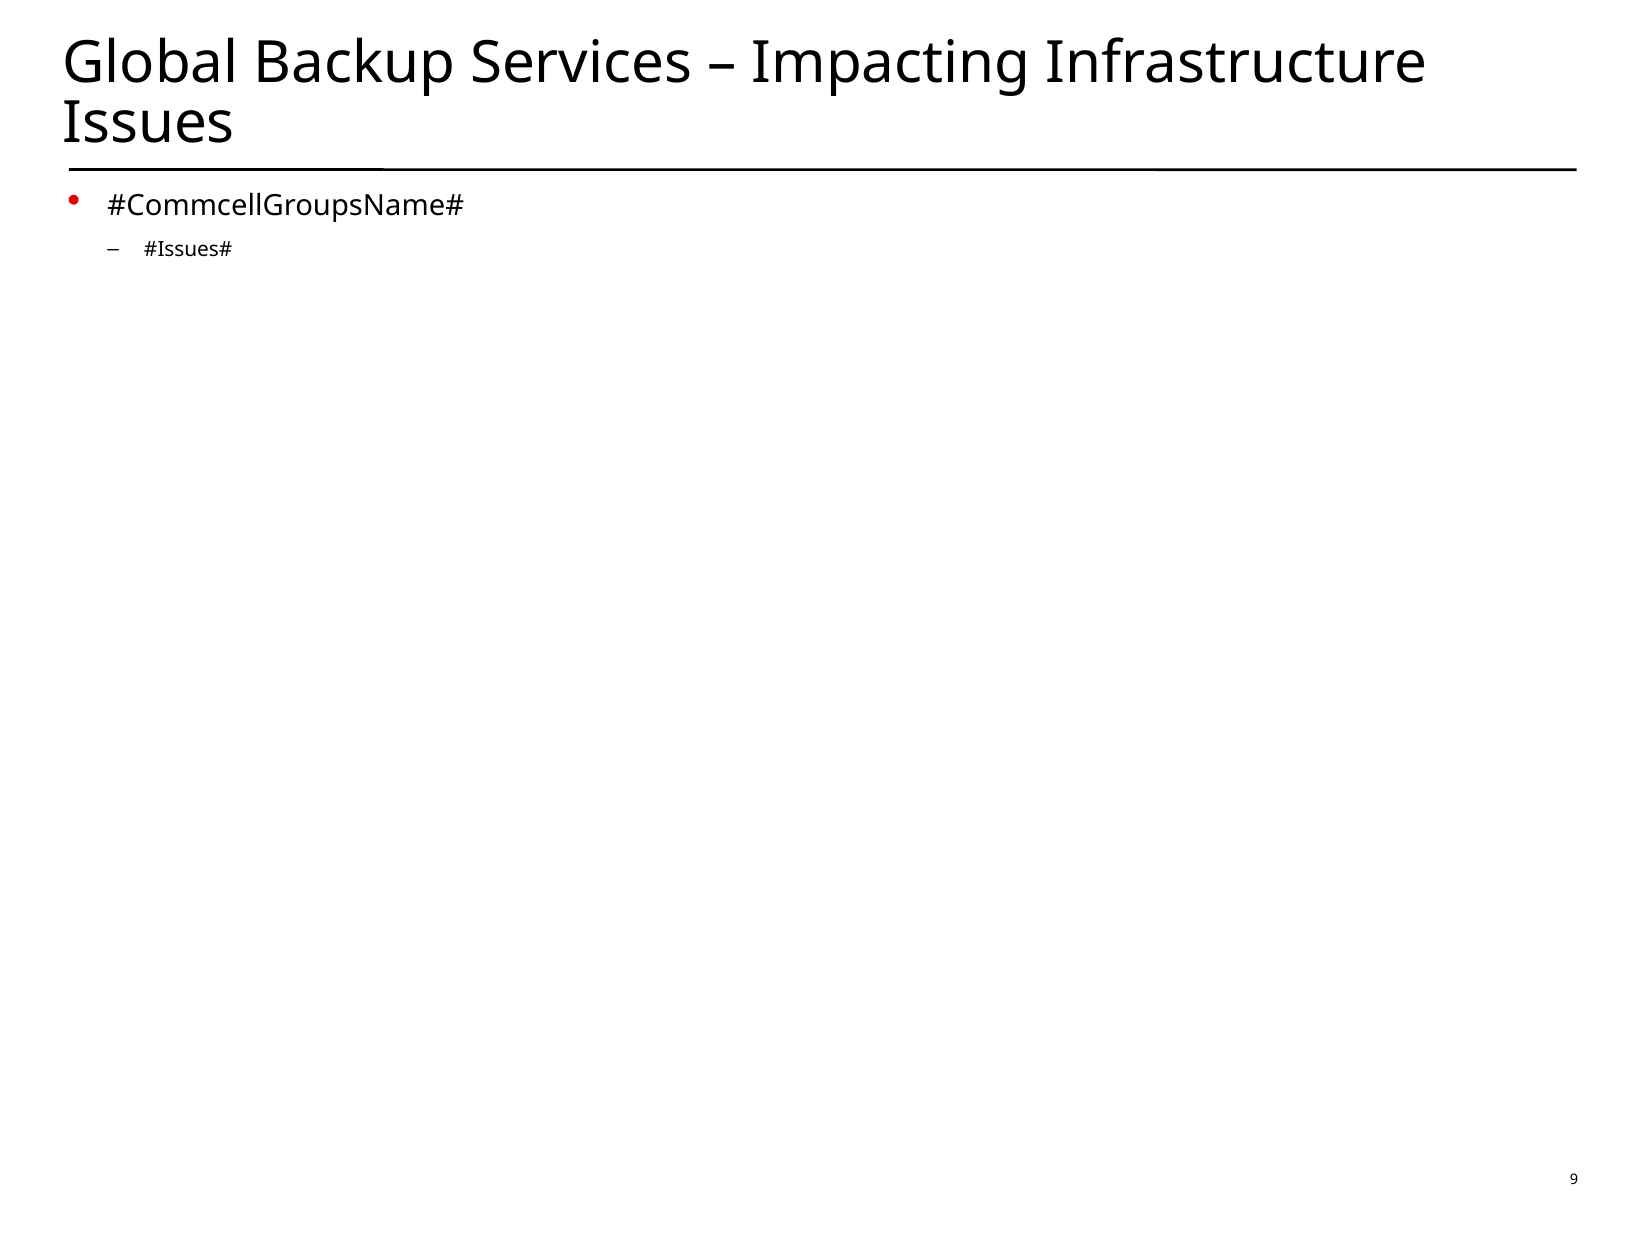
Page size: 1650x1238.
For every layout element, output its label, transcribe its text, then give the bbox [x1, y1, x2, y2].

slide_number 8 [1510, 1125, 1579, 1188]
list #CommcellGroupsName# #Issues# [68, 192, 1576, 1132]
title Global Backup Services – Impacting Infrastructure Issues [62, 0, 1571, 155]
